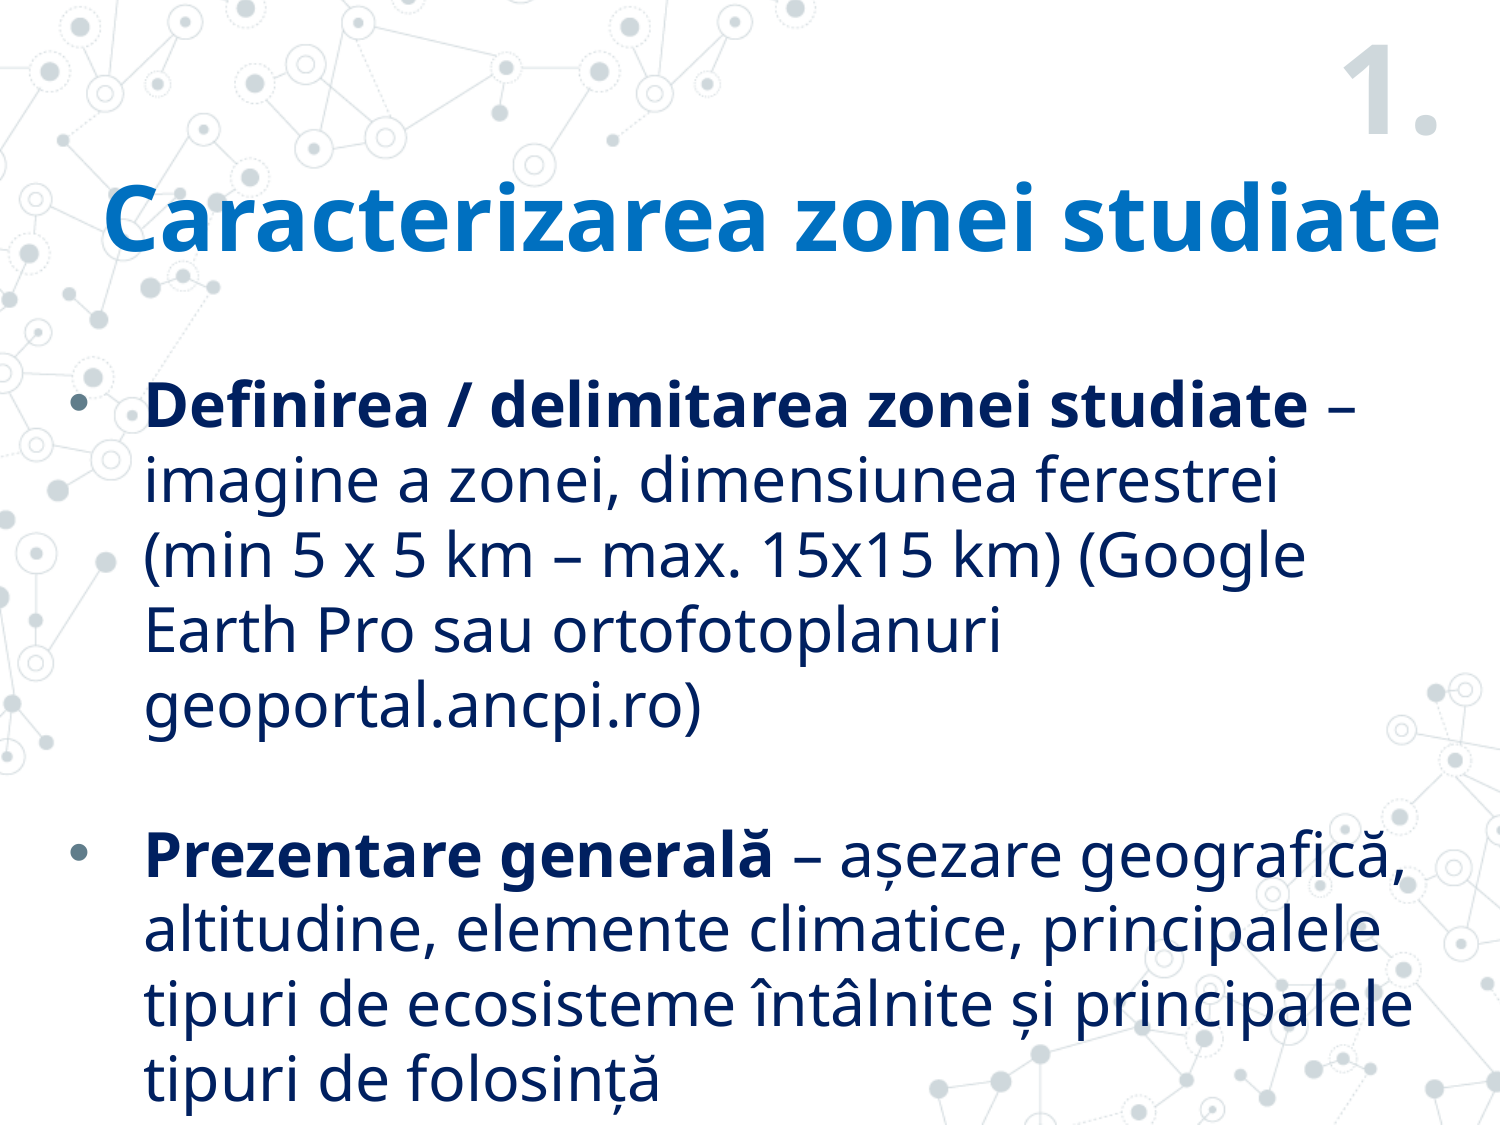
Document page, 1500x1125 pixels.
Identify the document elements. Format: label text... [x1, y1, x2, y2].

picture [0, 0, 1500, 1125]
title 1. Caracterizarea zonei studiate [76, 30, 1459, 285]
text_box Definirea / delimitarea zonei studiate – imagine a zonei, dimensiunea ferestrei (min 5 x 5 km – max. 15x15 km) (Google Earth Pro sau ortofotoplanuri geoportal.ancpi.ro) Prezentare generală – așezare geografică, altitudine, elemente climatice, principalele tipuri de ecosisteme întâlnite și principalele tipuri de folosință [53, 349, 1436, 1074]
